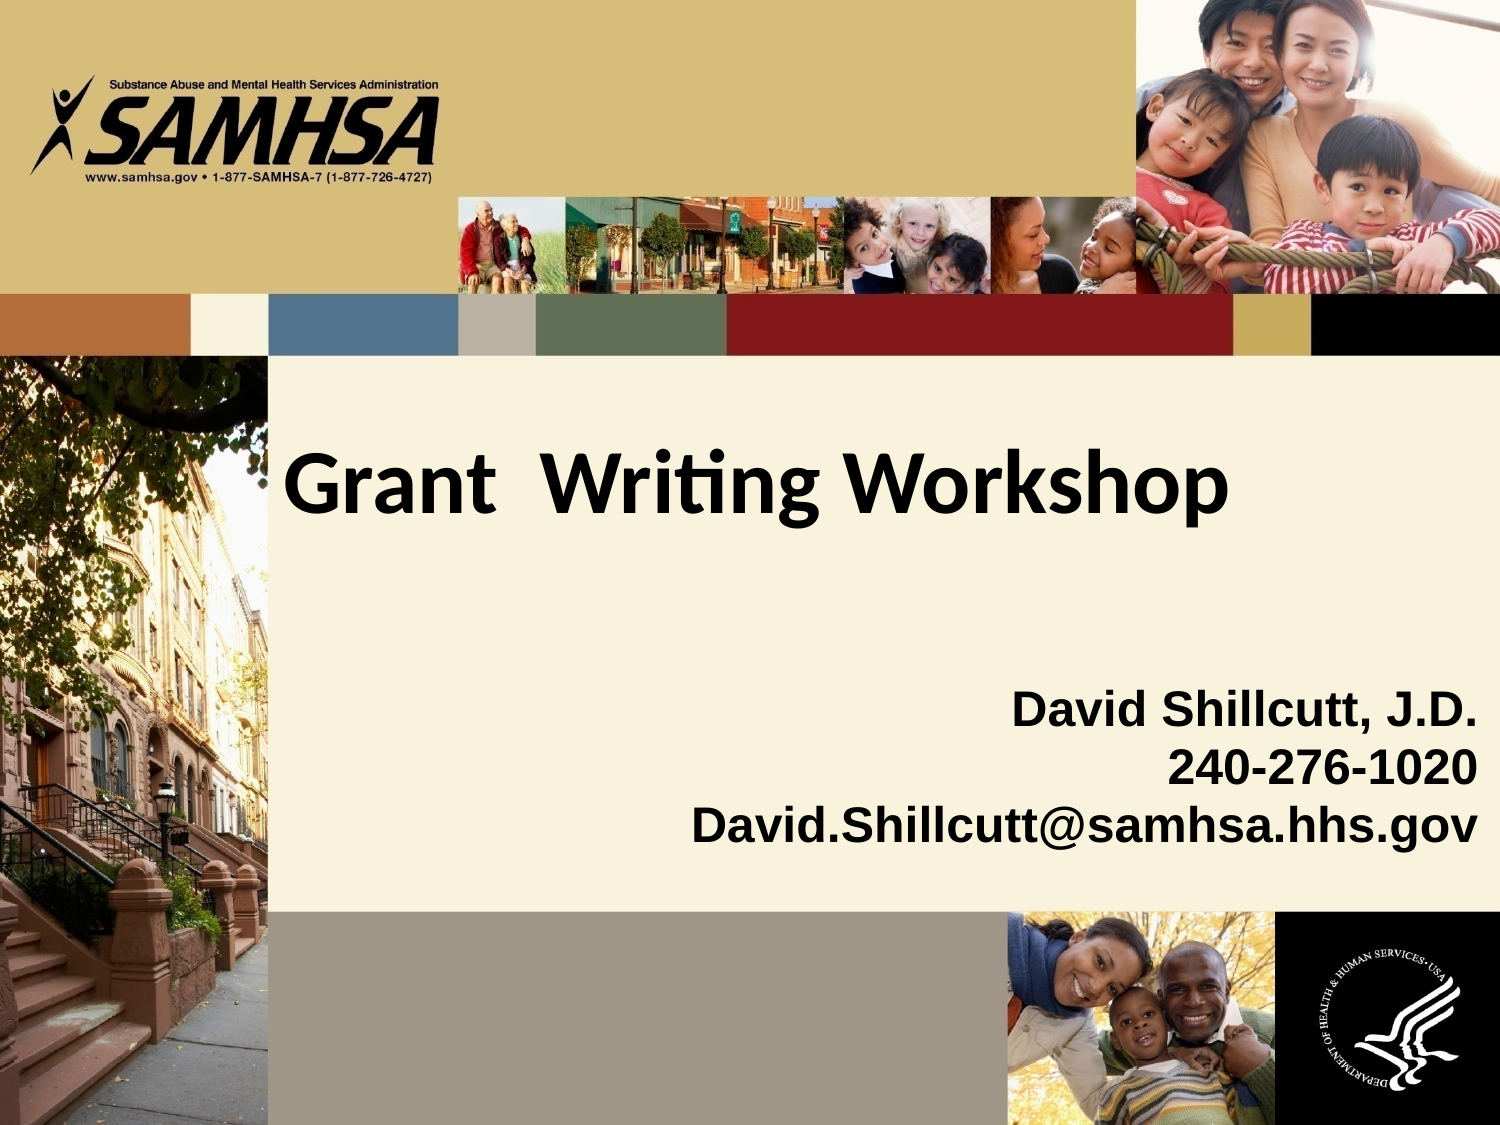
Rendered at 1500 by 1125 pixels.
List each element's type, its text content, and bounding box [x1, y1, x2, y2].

picture [0, 0, 1500, 1125]
subtitle David Shillcutt, J.D. 240-276-1020 David.Shillcutt@samhsa.hhs.gov [374, 680, 1494, 907]
title Grant Writing Workshop [268, 356, 1469, 599]
